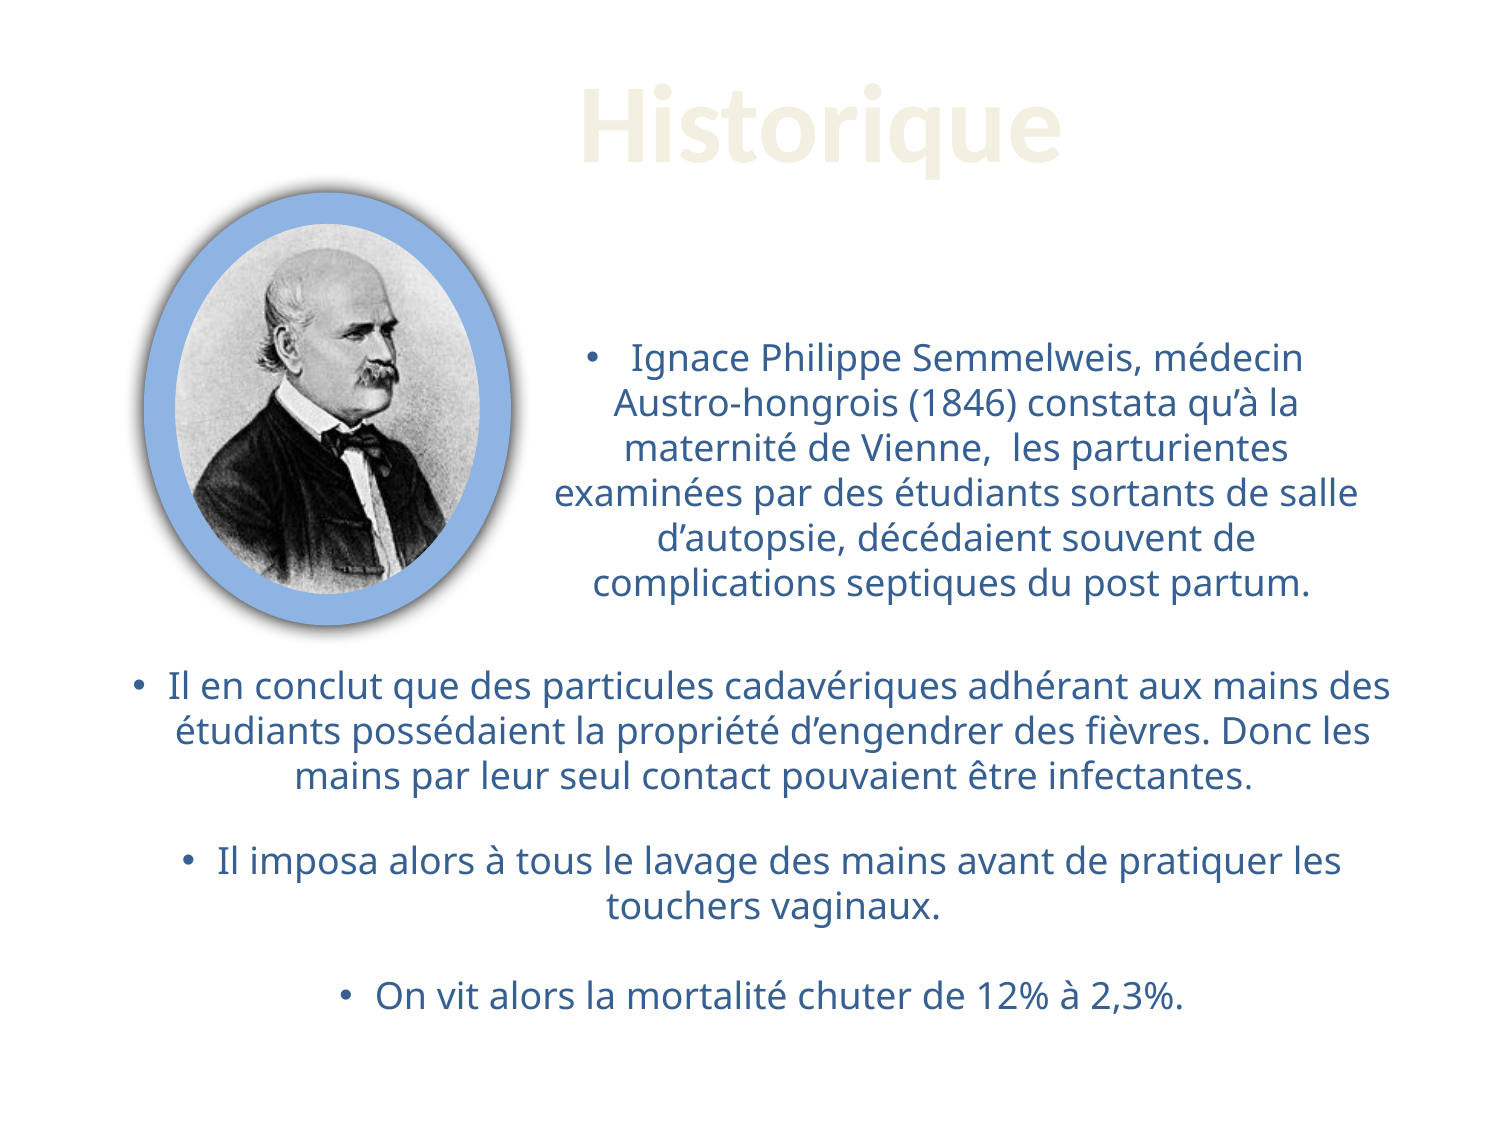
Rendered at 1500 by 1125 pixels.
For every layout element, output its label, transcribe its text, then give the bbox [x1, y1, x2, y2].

text_box Historique [563, 42, 1080, 193]
text_box Ignace Philippe Semmelweis, médecin Austro-hongrois (1846) constata qu’à la maternité de Vienne, les parturientes examinées par des étudiants sortants de salle d’autopsie, décédaient souvent de complications septiques du post partum. [525, 326, 1388, 611]
text_box Il en conclut que des particules cadavériques adhérant aux mains des étudiants possédaient la propriété d’engendrer des fièvres. Donc les mains par leur seul contact pouvaient être infectantes. Il imposa alors à tous le lavage des mains avant de pratiquer les touchers vaginaux. On vit alors la mortalité chuter de 12% à 2,3%. [112, 609, 1435, 1025]
picture [159, 207, 496, 610]
